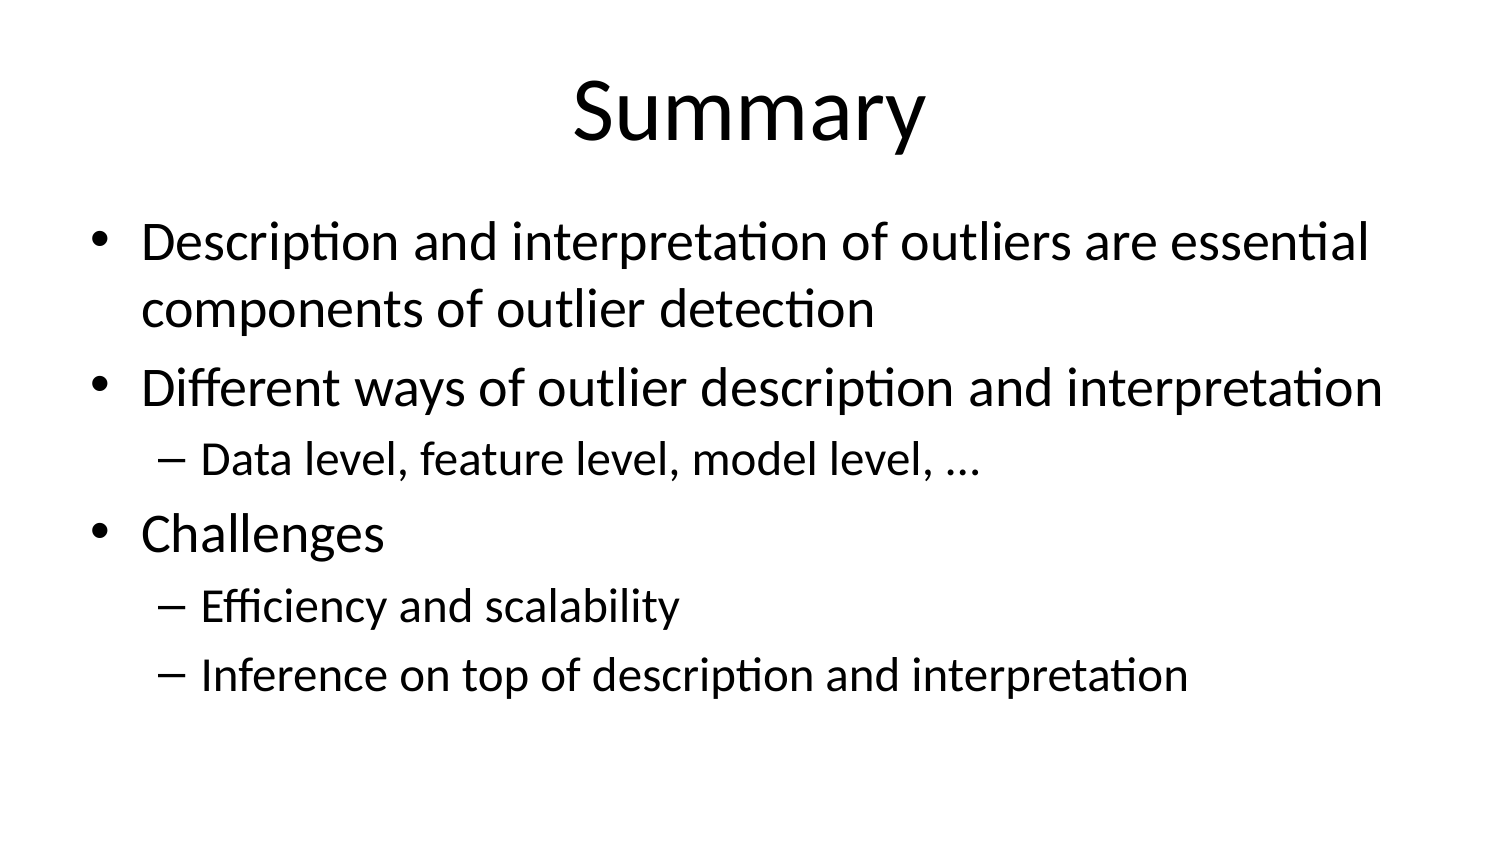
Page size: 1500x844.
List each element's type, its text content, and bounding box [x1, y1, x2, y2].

title Summary [75, 33, 1425, 175]
list Description and interpretation of outliers are essential components of outlier detection Different ways of outlier description and interpretation Data level, feature level, model level, … Challenges Efficiency and scalability Inference on top of description and interpretation [75, 196, 1425, 754]
